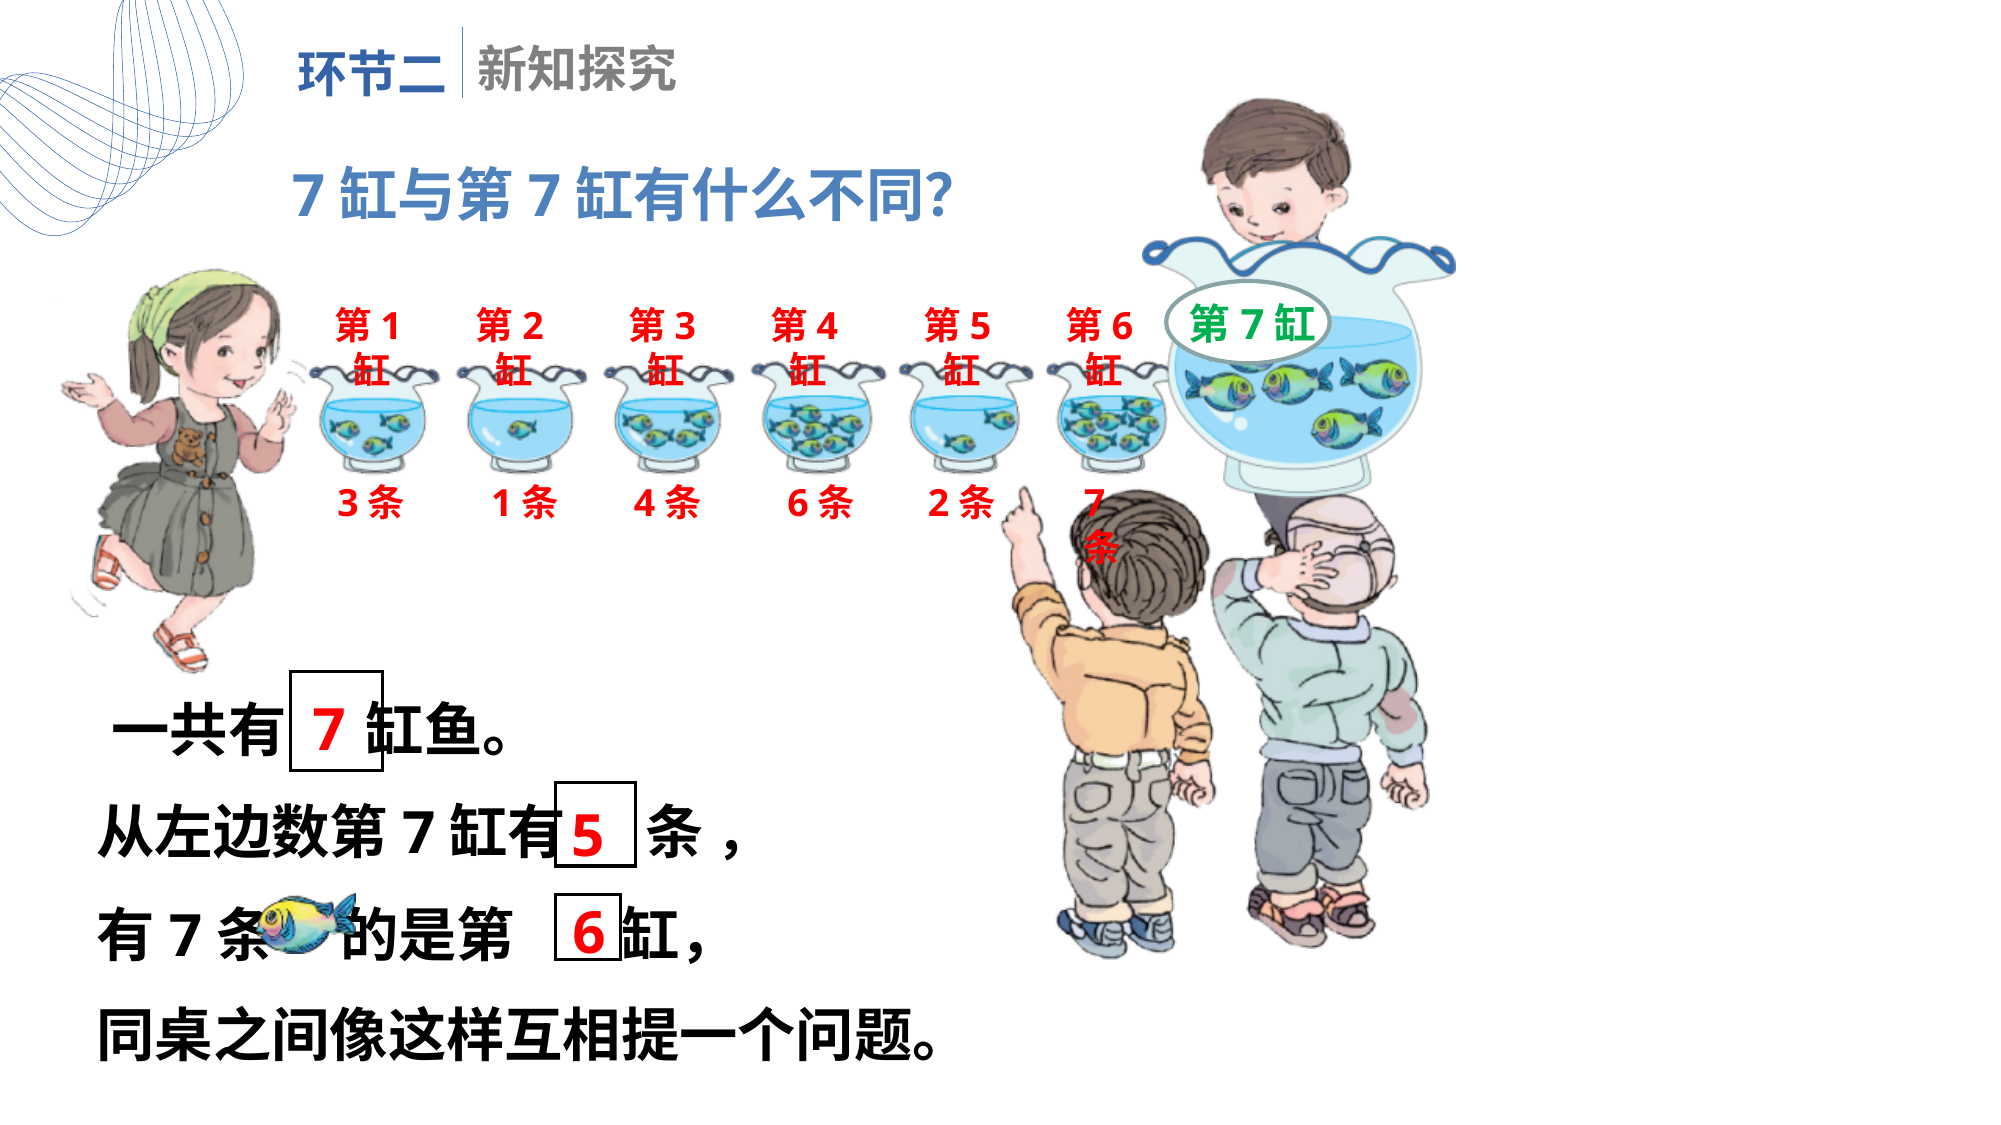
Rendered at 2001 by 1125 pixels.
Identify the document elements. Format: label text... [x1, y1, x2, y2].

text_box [81, 876, 1043, 977]
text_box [1158, 280, 1347, 364]
text_box 同桌之间像这样互相提一个问题。 [82, 977, 1020, 1076]
picture [55, 97, 1456, 960]
